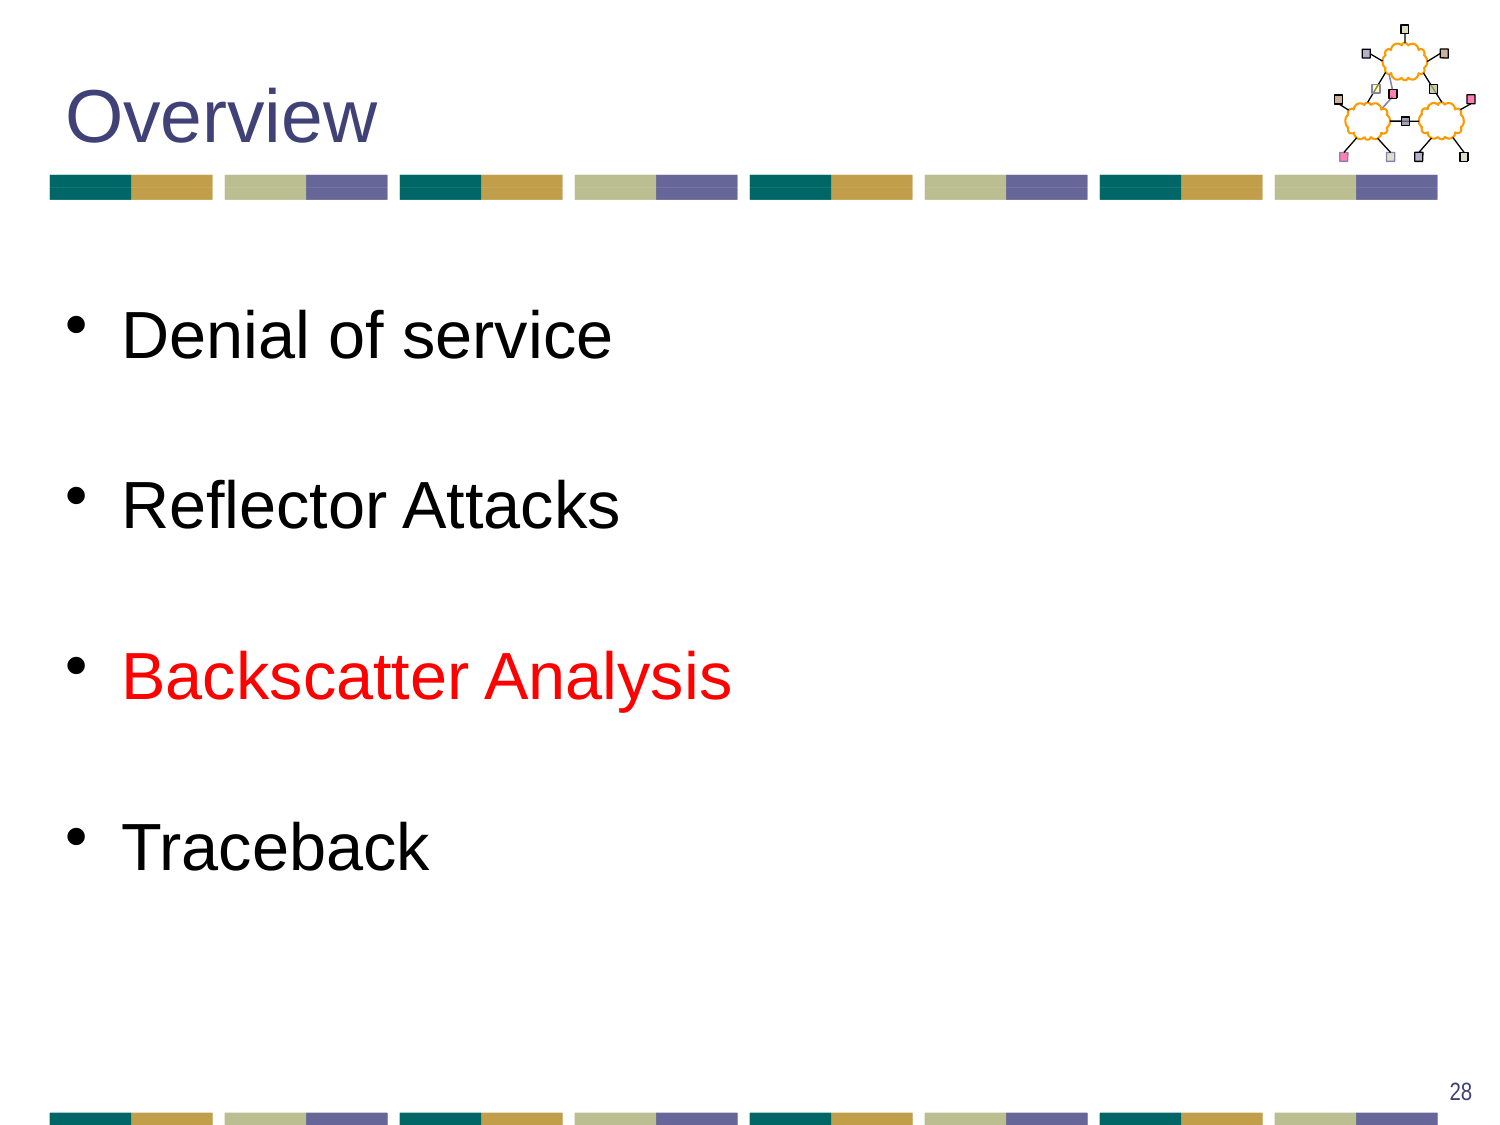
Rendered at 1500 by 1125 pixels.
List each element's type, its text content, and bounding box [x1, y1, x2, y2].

title Overview [50, 62, 1388, 163]
list Denial of service Reflector Attacks Backscatter Analysis Traceback [50, 200, 1438, 1000]
slide_number 28 [1174, 1037, 1488, 1113]
